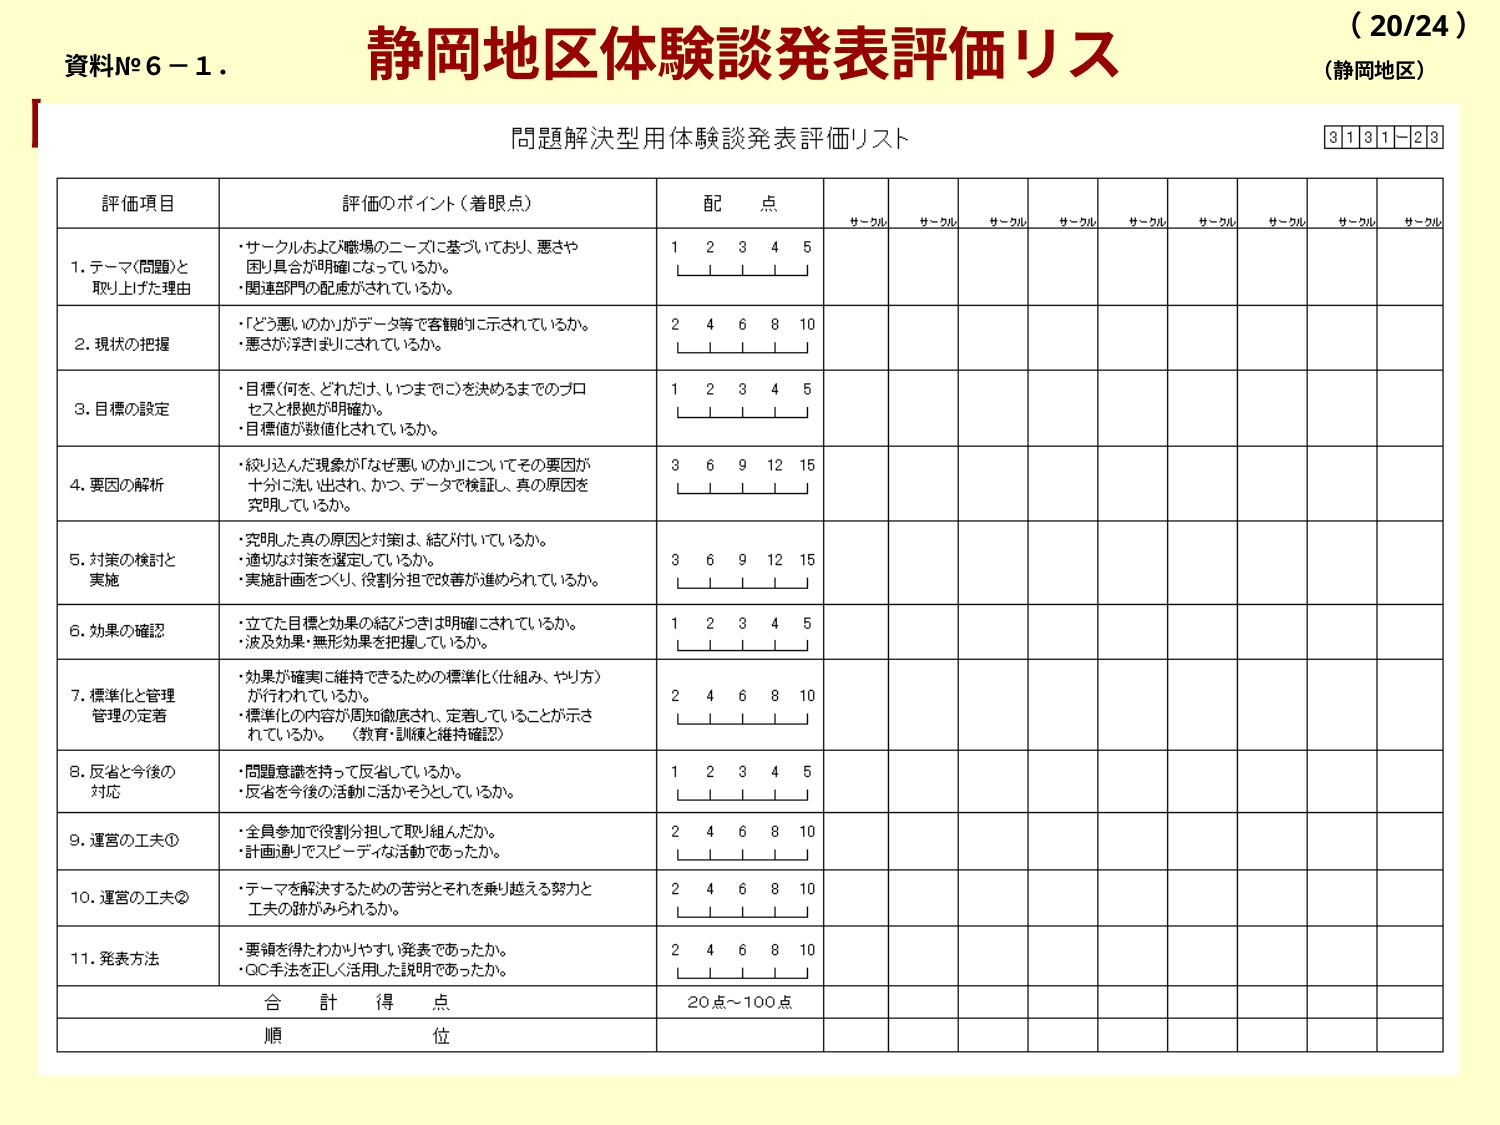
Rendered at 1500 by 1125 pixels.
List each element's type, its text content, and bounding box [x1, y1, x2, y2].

text_box 資料№６－１． 静岡地区体験談発表評価リスト [0, 10, 1153, 165]
text_box （静岡地区） [1297, 50, 1452, 91]
picture [37, 102, 1460, 1076]
slide_number （20/24） [1187, 0, 1500, 75]
